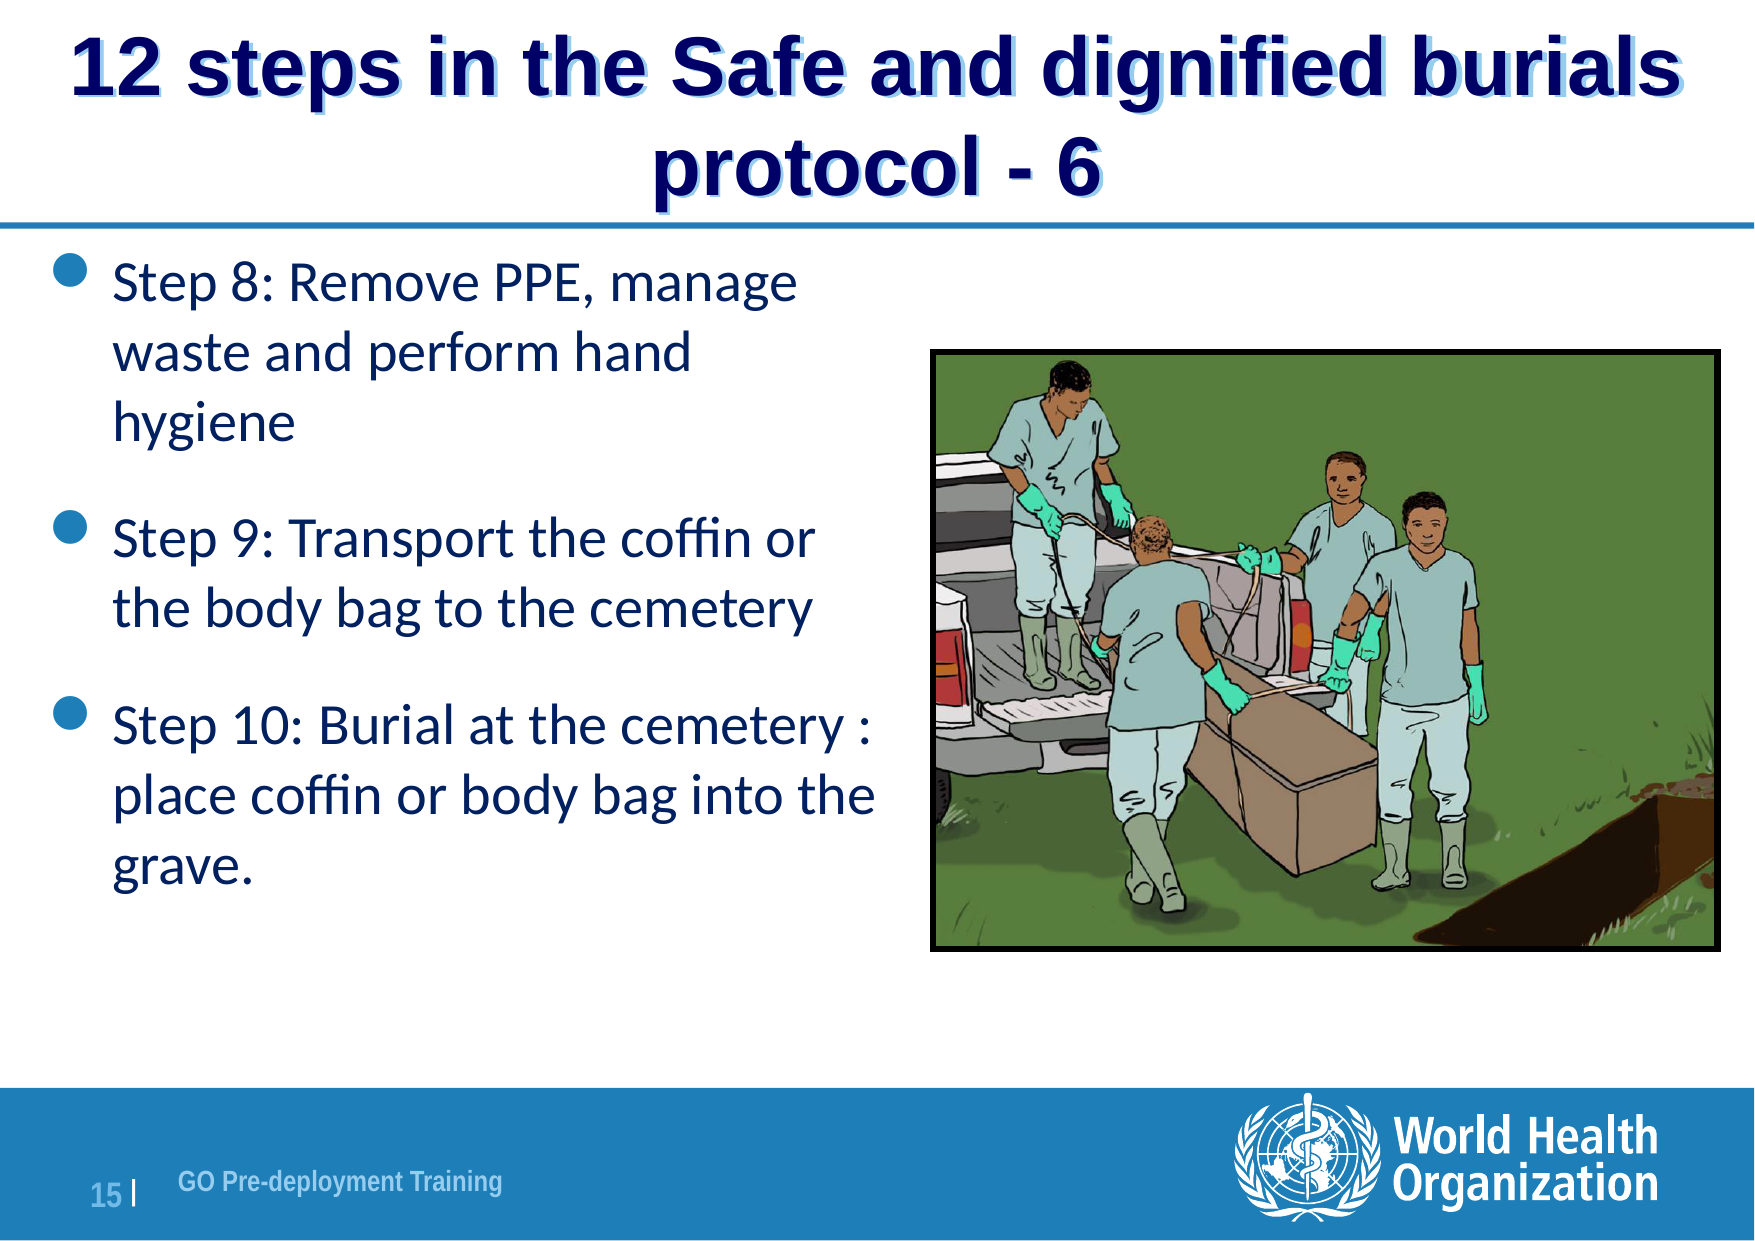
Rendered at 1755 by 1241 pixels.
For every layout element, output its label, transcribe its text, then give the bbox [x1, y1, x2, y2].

list Step 8: Remove PPE, manage waste and perform hand hygiene Step 9: Transport the coffin or the body bag to the cemetery Step 10: Burial at the cemetery : place coffin or body bag into the grave. [48, 242, 879, 948]
picture [935, 354, 1715, 947]
title 12 steps in the Safe and dignified burials protocol - 6 [0, 0, 1755, 224]
